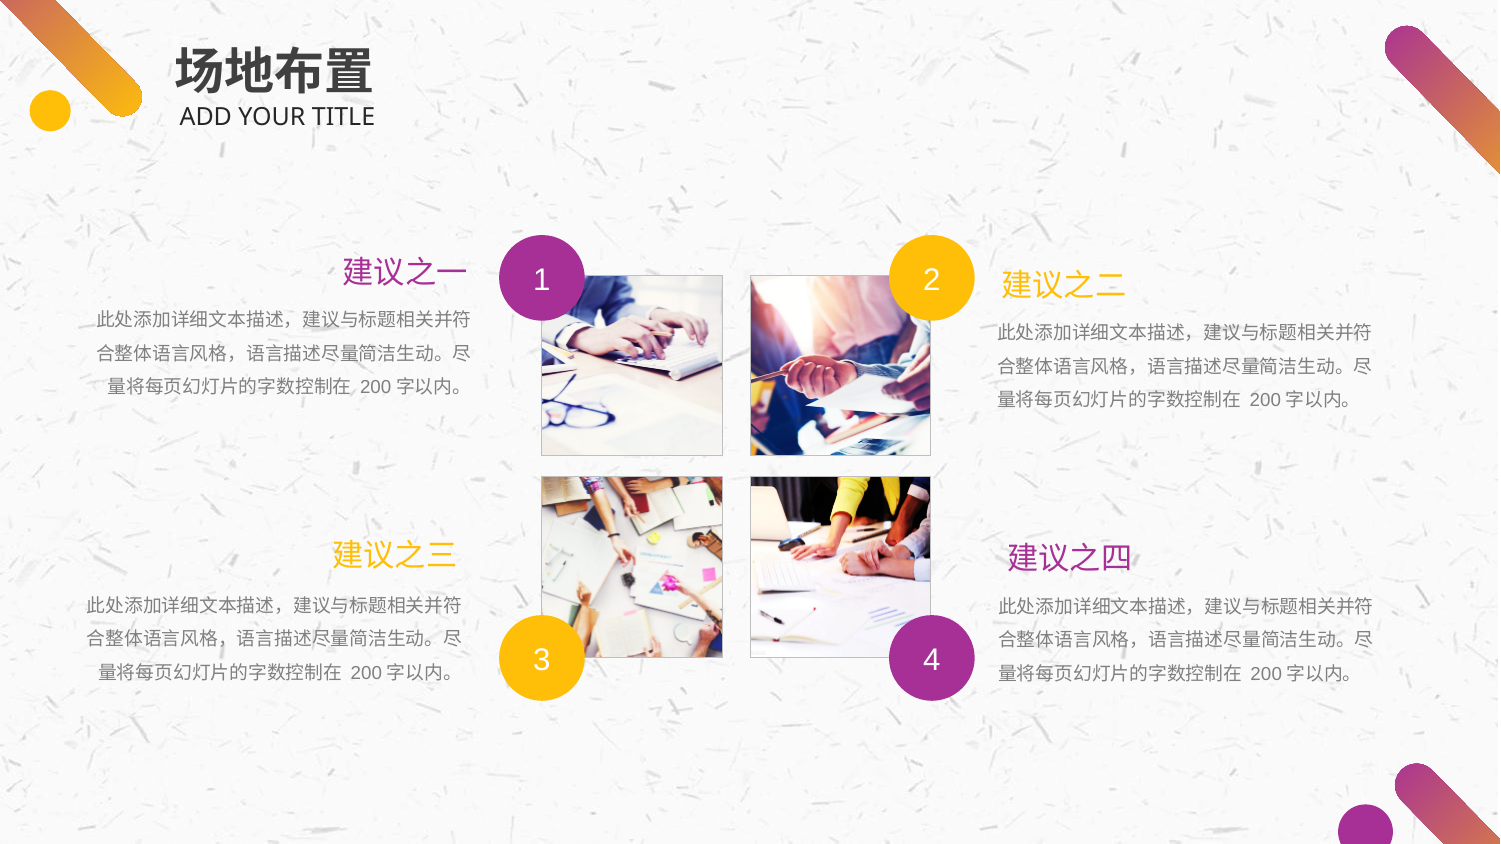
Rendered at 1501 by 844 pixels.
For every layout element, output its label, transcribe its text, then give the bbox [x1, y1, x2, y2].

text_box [986, 257, 1384, 446]
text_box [992, 530, 1390, 720]
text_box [159, 32, 521, 140]
text_box 1 [496, 232, 587, 323]
text_box 4 [887, 613, 977, 703]
text_box 2 [887, 232, 977, 323]
picture [0, 0, 1498, 844]
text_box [75, 528, 473, 719]
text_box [84, 244, 483, 409]
text_box 3 [496, 613, 587, 703]
